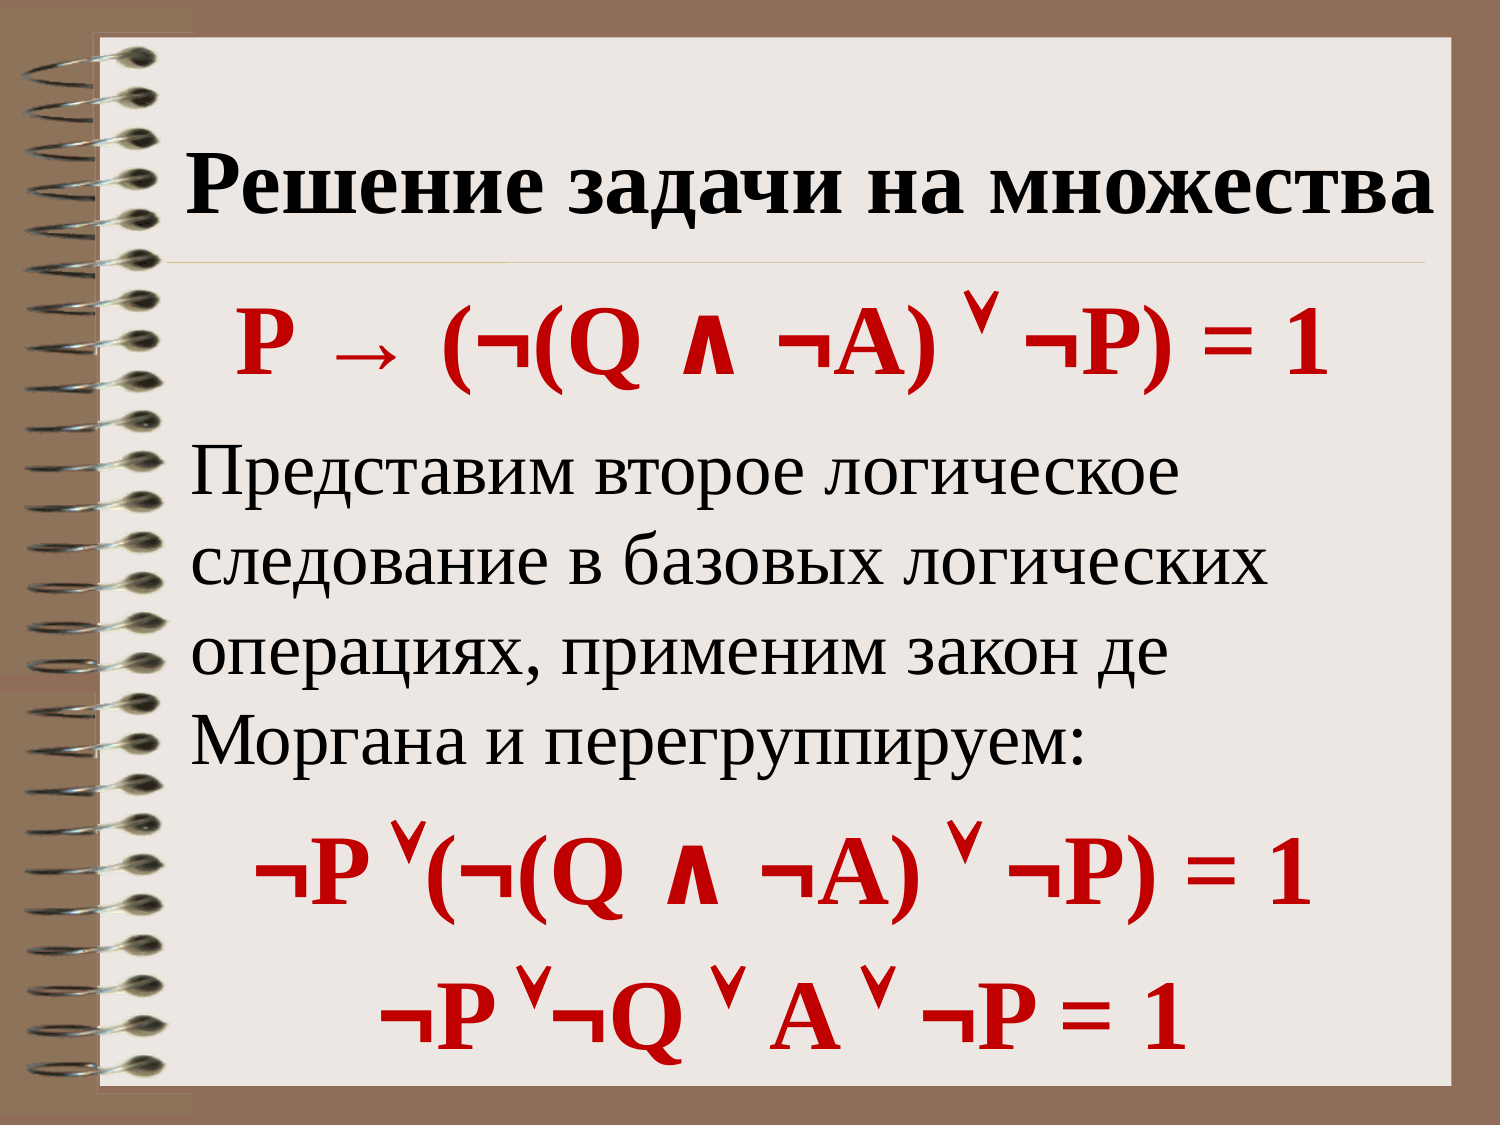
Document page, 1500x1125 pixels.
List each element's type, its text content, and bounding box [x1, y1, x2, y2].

picture [0, 8, 194, 674]
text_box Решение задачи на множества [171, 114, 1459, 240]
picture [0, 692, 175, 1115]
text_box P → (¬(Q ∧ ¬A)  ¬P) = 1 Представим второе логическое следование в базовых логических операциях, применим закон де Моргана и перегруппируем: ¬P (¬(Q ∧ ¬A)  ¬P) = 1 ¬P ¬Q  A  ¬P = 1 [175, 267, 1393, 1125]
